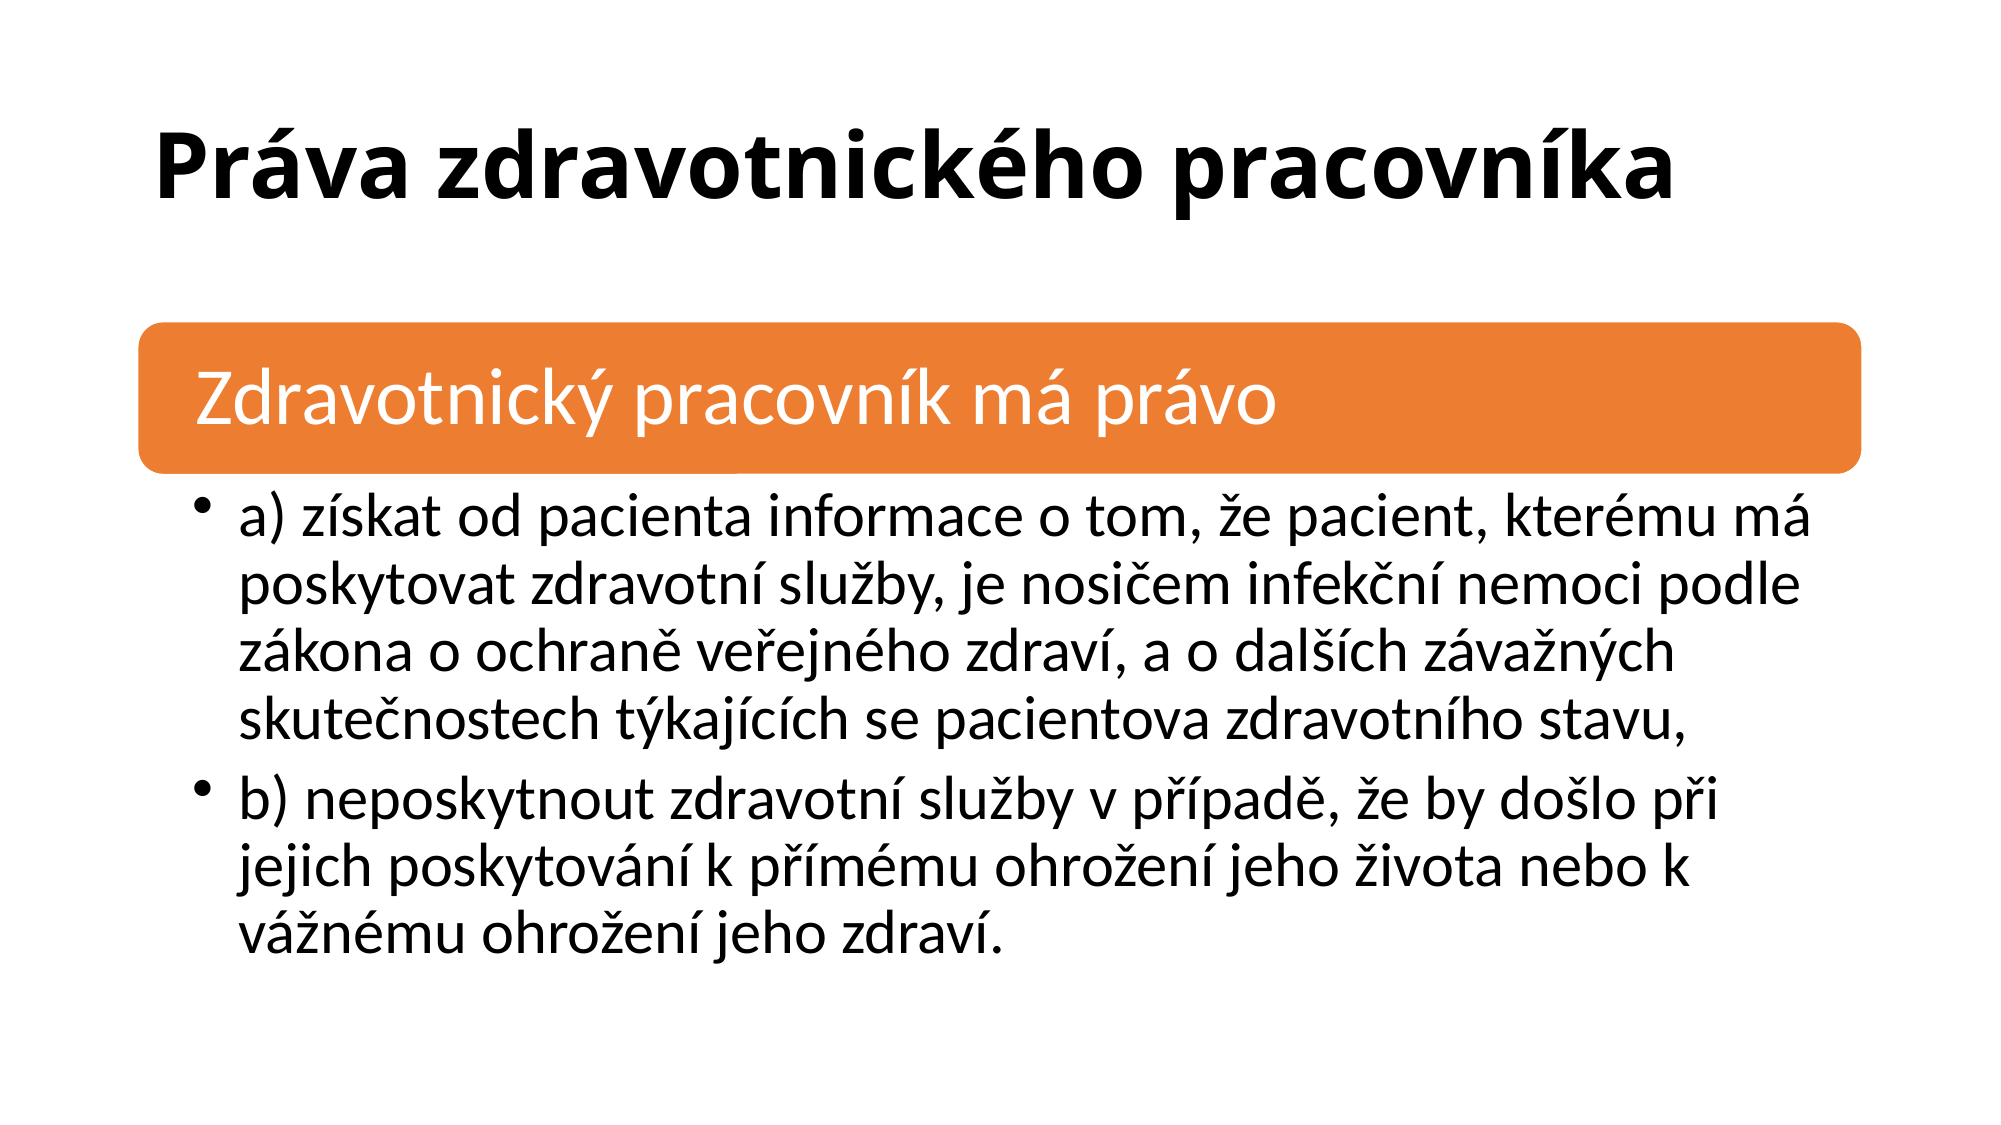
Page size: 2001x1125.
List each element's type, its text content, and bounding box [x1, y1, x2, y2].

title Práva zdravotnického pracovníka [137, 59, 1863, 278]
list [137, 299, 1863, 1014]
